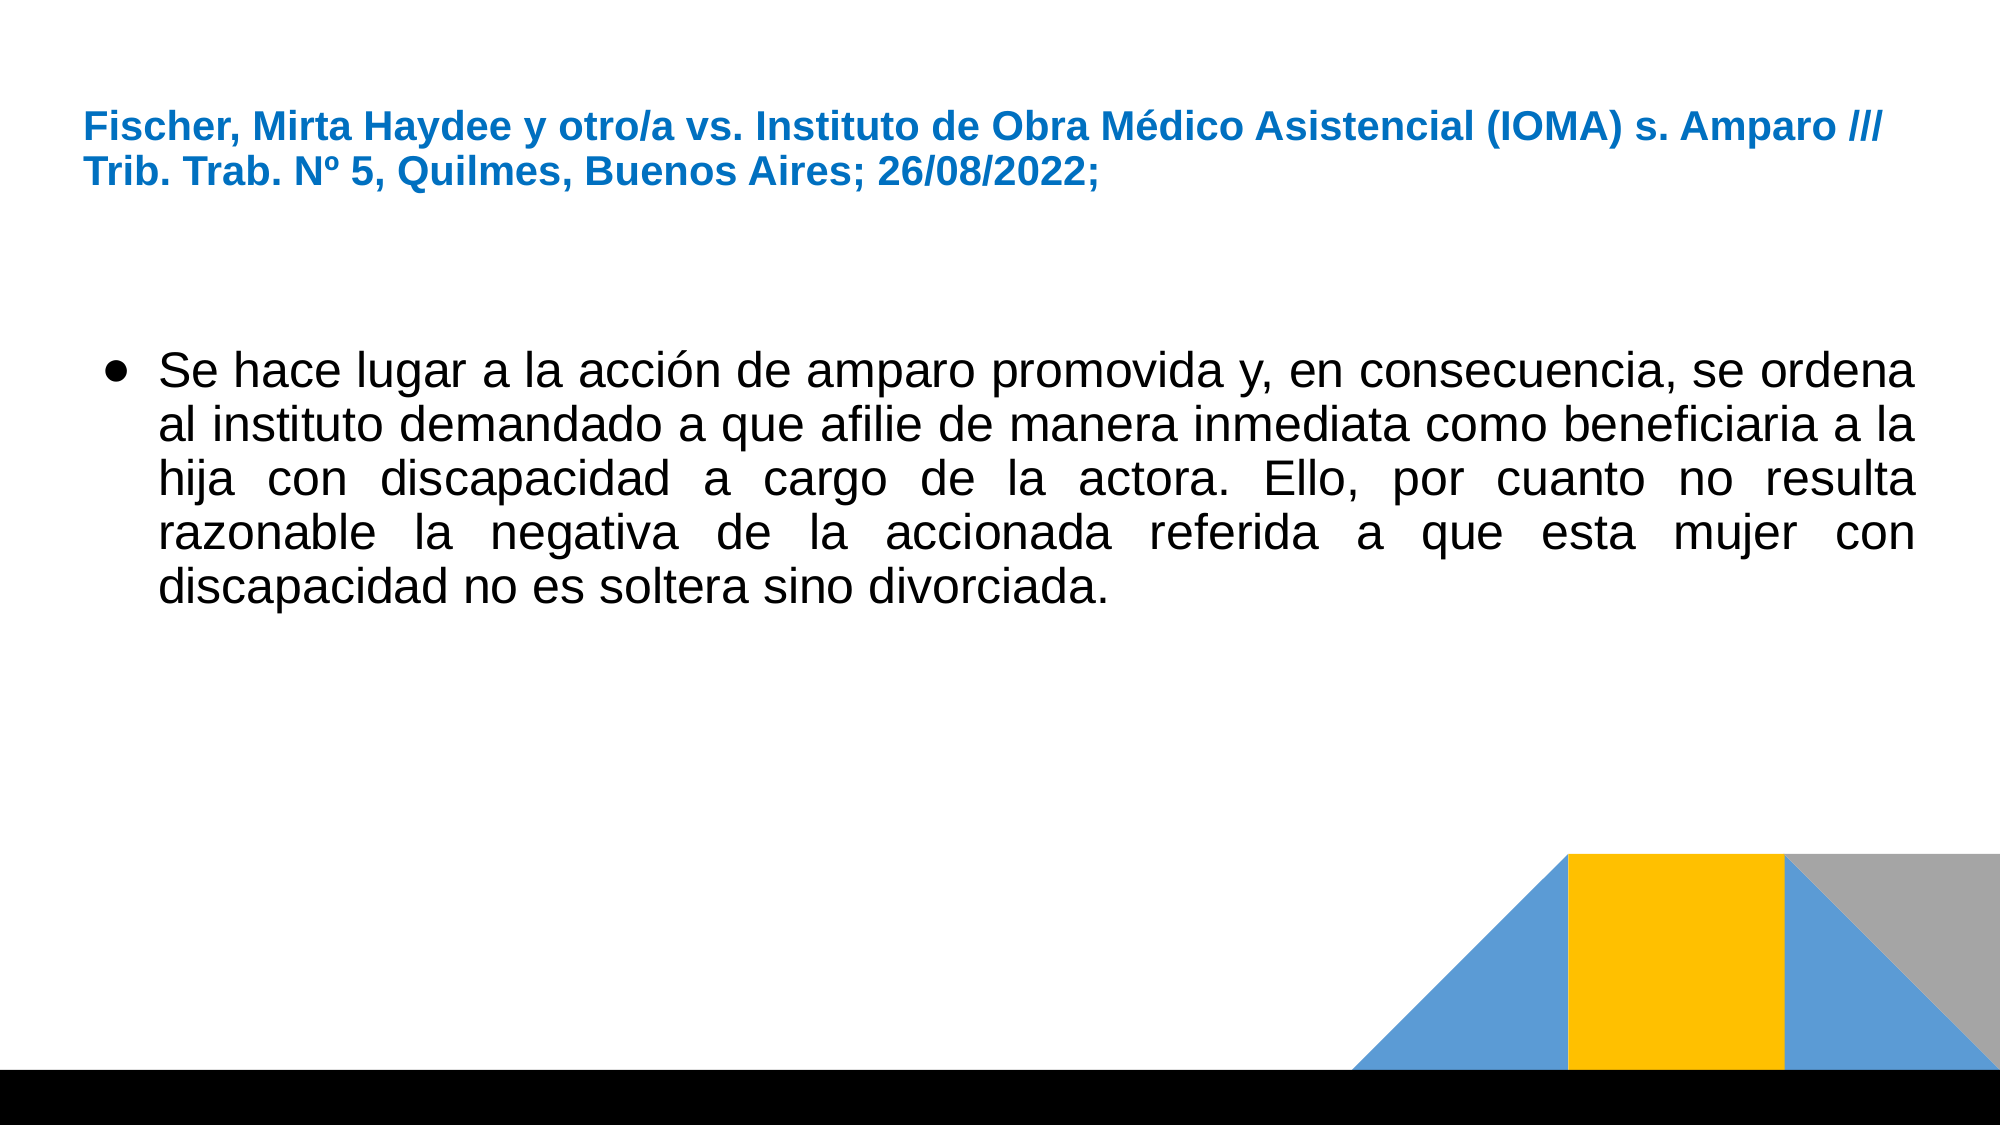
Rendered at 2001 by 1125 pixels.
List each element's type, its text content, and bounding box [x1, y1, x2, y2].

title Fischer, Mirta Haydee y otro/a vs. Instituto de Obra Médico Asistencial (IOMA) s. Amparo /// Trib. Trab. Nº 5, Quilmes, Buenos Aires; 26/08/2022; [68, 89, 1932, 223]
list Se hace lugar a la acción de amparo promovida y, en consecuencia, se ordena al instituto demandado a que afilie de manera inmediata como beneficiaria a la hija con discapacidad a cargo de la actora. Ello, por cuanto no resulta razonable la negativa de la accionada referida a que esta mujer con discapacidad no es soltera sino divorciada. [68, 268, 1932, 1000]
